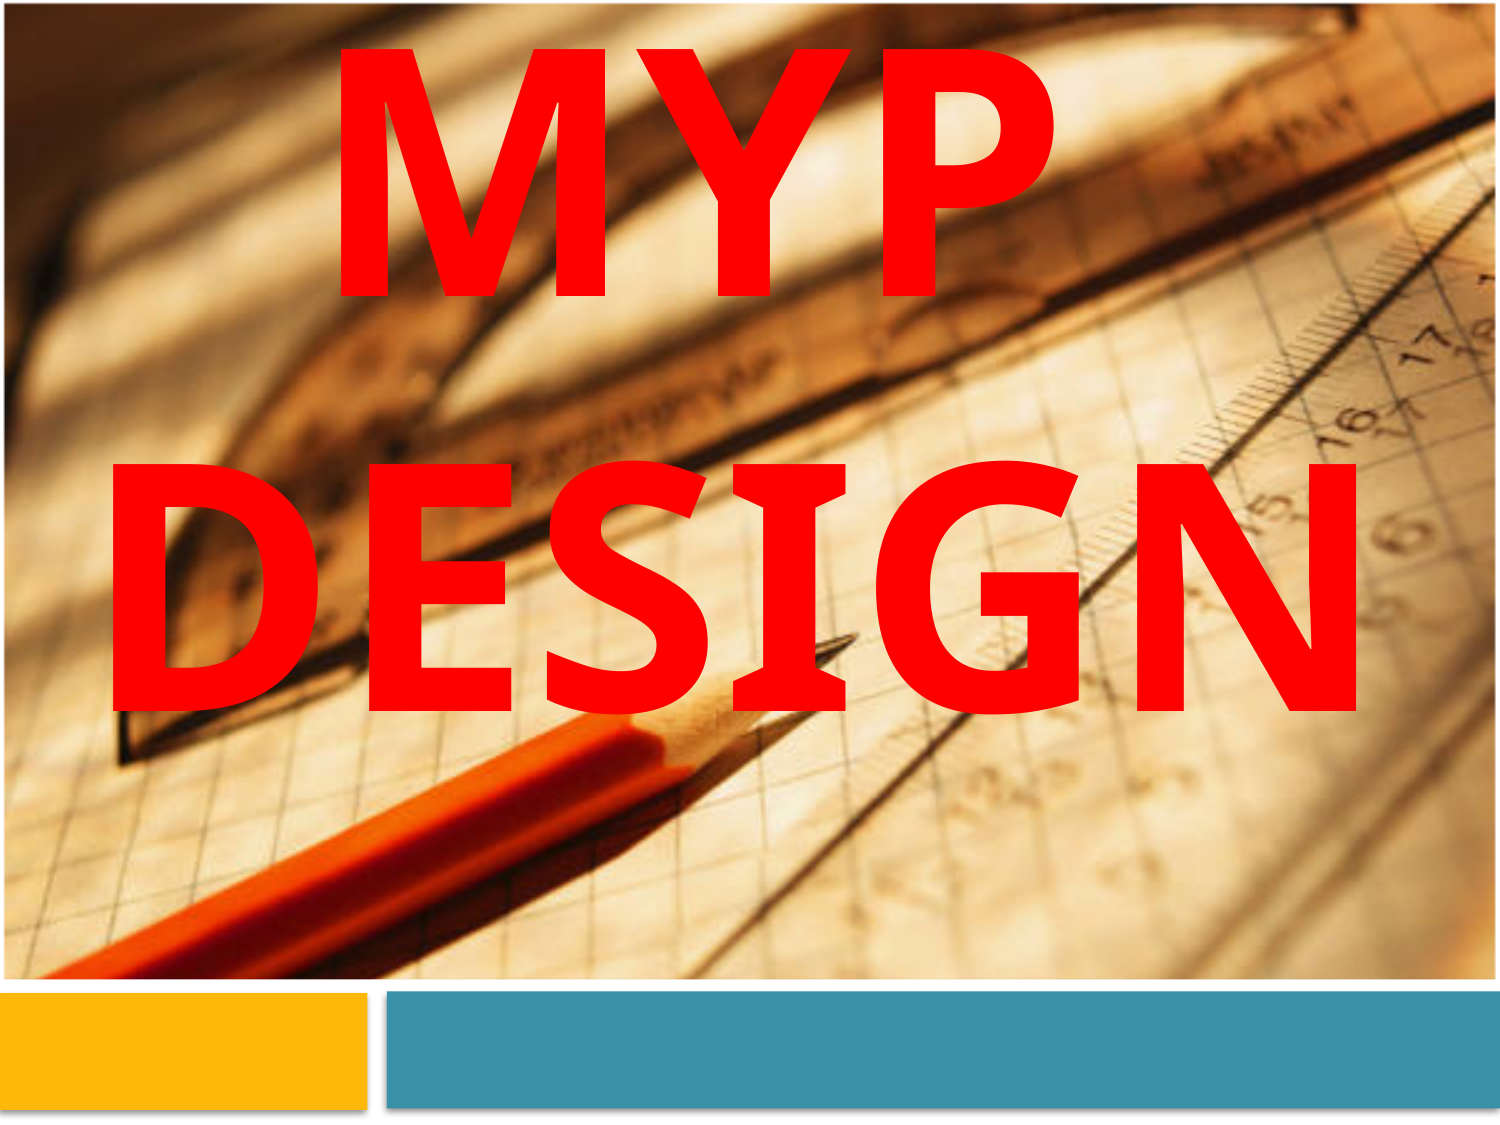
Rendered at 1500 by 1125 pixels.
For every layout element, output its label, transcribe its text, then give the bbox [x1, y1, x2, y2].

title MYP DESIGN [0, 338, 1471, 988]
picture [0, 0, 1500, 979]
